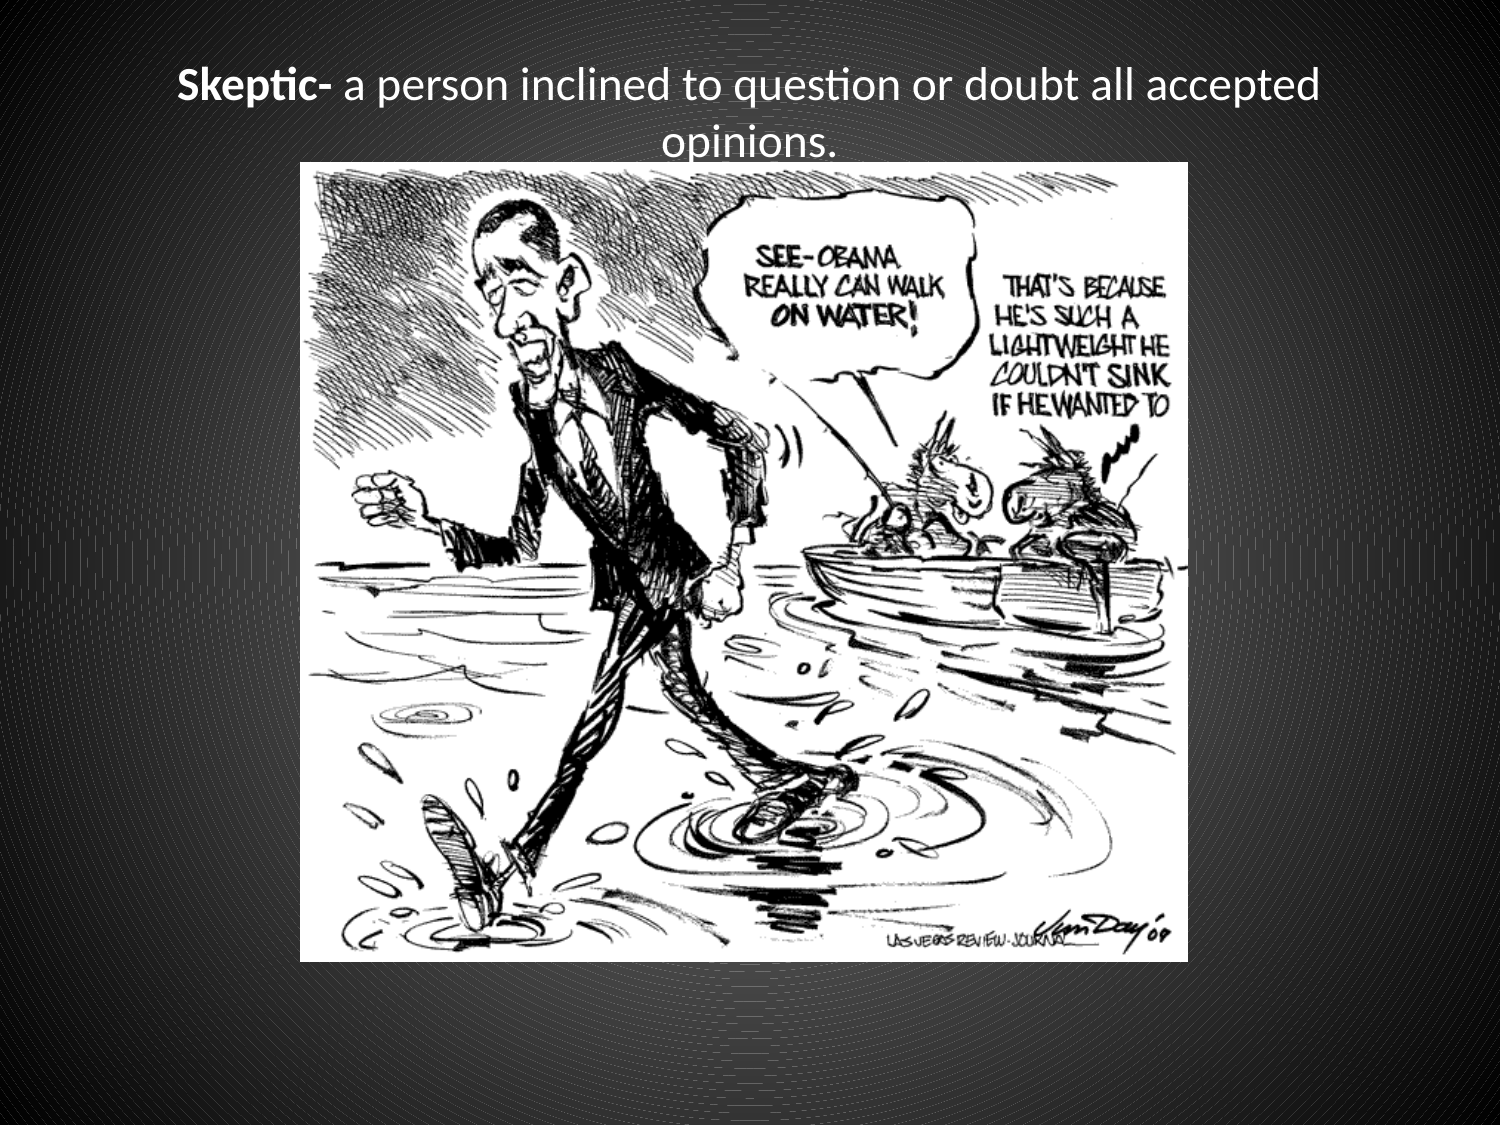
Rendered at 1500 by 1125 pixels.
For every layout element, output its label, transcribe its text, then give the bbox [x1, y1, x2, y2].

picture [299, 162, 1188, 962]
title Skeptic- a person inclined to question or doubt all accepted opinions. [75, 45, 1425, 233]
